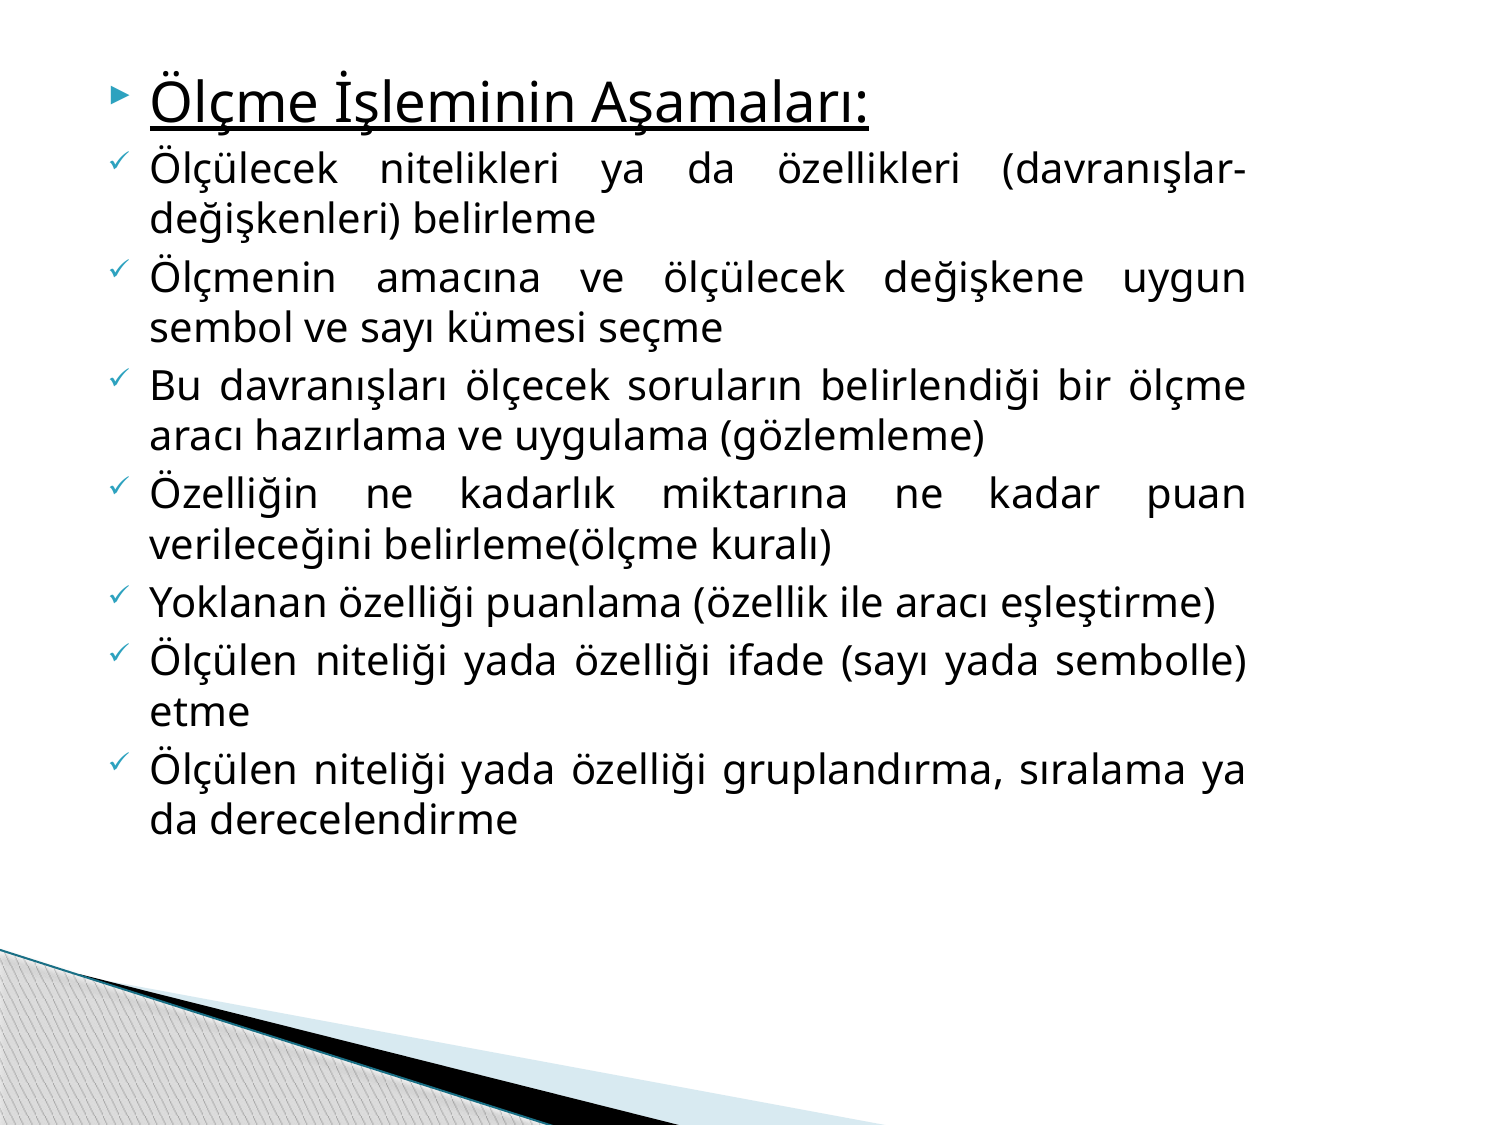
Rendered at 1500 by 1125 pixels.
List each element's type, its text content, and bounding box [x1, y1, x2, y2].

list Ölçme İşleminin Aşamaları: Ölçülecek nitelikleri ya da özellikleri (davranışlar- değişkenleri) belirleme Ölçmenin amacına ve ölçülecek değişkene uygun sembol ve sayı kümesi seçme Bu davranışları ölçecek soruların belirlendiği bir ölçme aracı hazırlama ve uygulama (gözlemleme) Özelliğin ne kadarlık miktarına ne kadar puan verileceğini belirleme(ölçme kuralı) Yoklanan özelliği puanlama (özellik ile aracı eşleştirme) Ölçülen niteliği yada özelliği ifade (sayı yada sembolle) etme Ölçülen niteliği yada özelliği gruplandırma, sıralama ya da derecelendirme [75, 58, 1263, 997]
